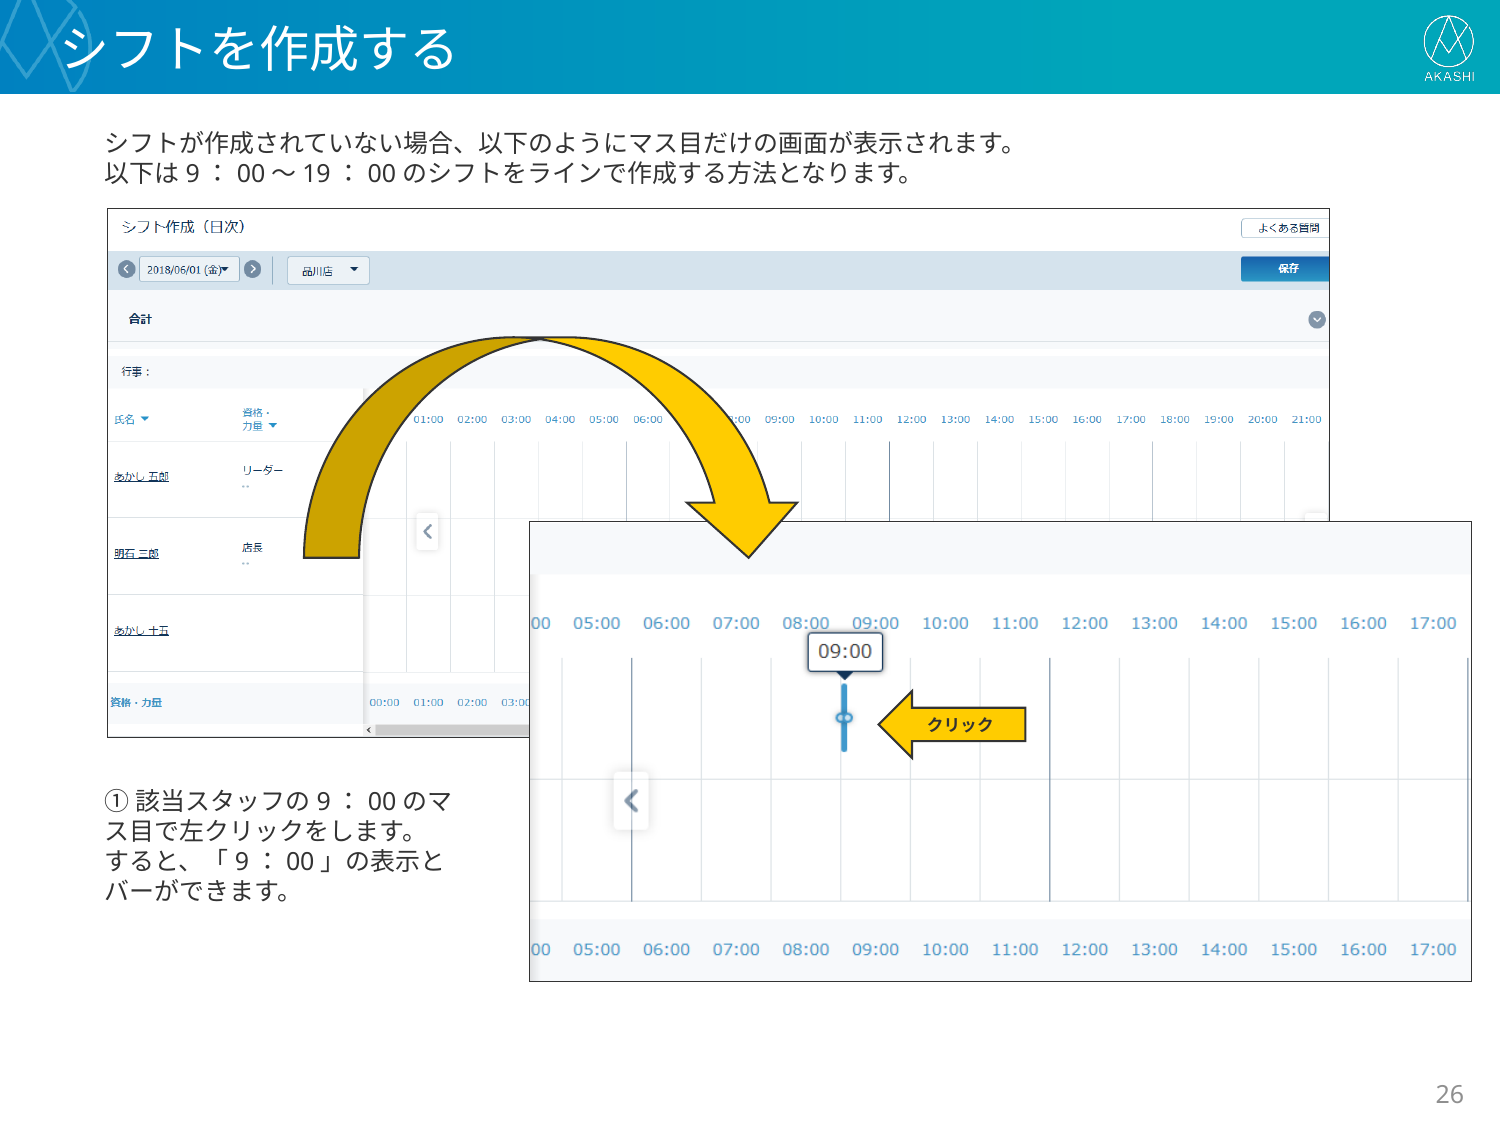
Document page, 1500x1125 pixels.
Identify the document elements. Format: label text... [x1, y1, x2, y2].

text_box シフトが作成されていない場合、以下のようにマス目だけの画面が表示されます。 以下は9：00～19：00のシフトをラインで作成する方法となります。 [90, 120, 1490, 195]
title シフトを作成する [44, 0, 1393, 92]
slide_number 25 [1141, 1065, 1480, 1125]
picture [1416, 7, 1481, 89]
text_box ①該当スタッフの9：00のマス目で左クリックをします。 すると、「9：00」の表示とバーができます。 [90, 778, 486, 913]
picture [107, 208, 1472, 983]
